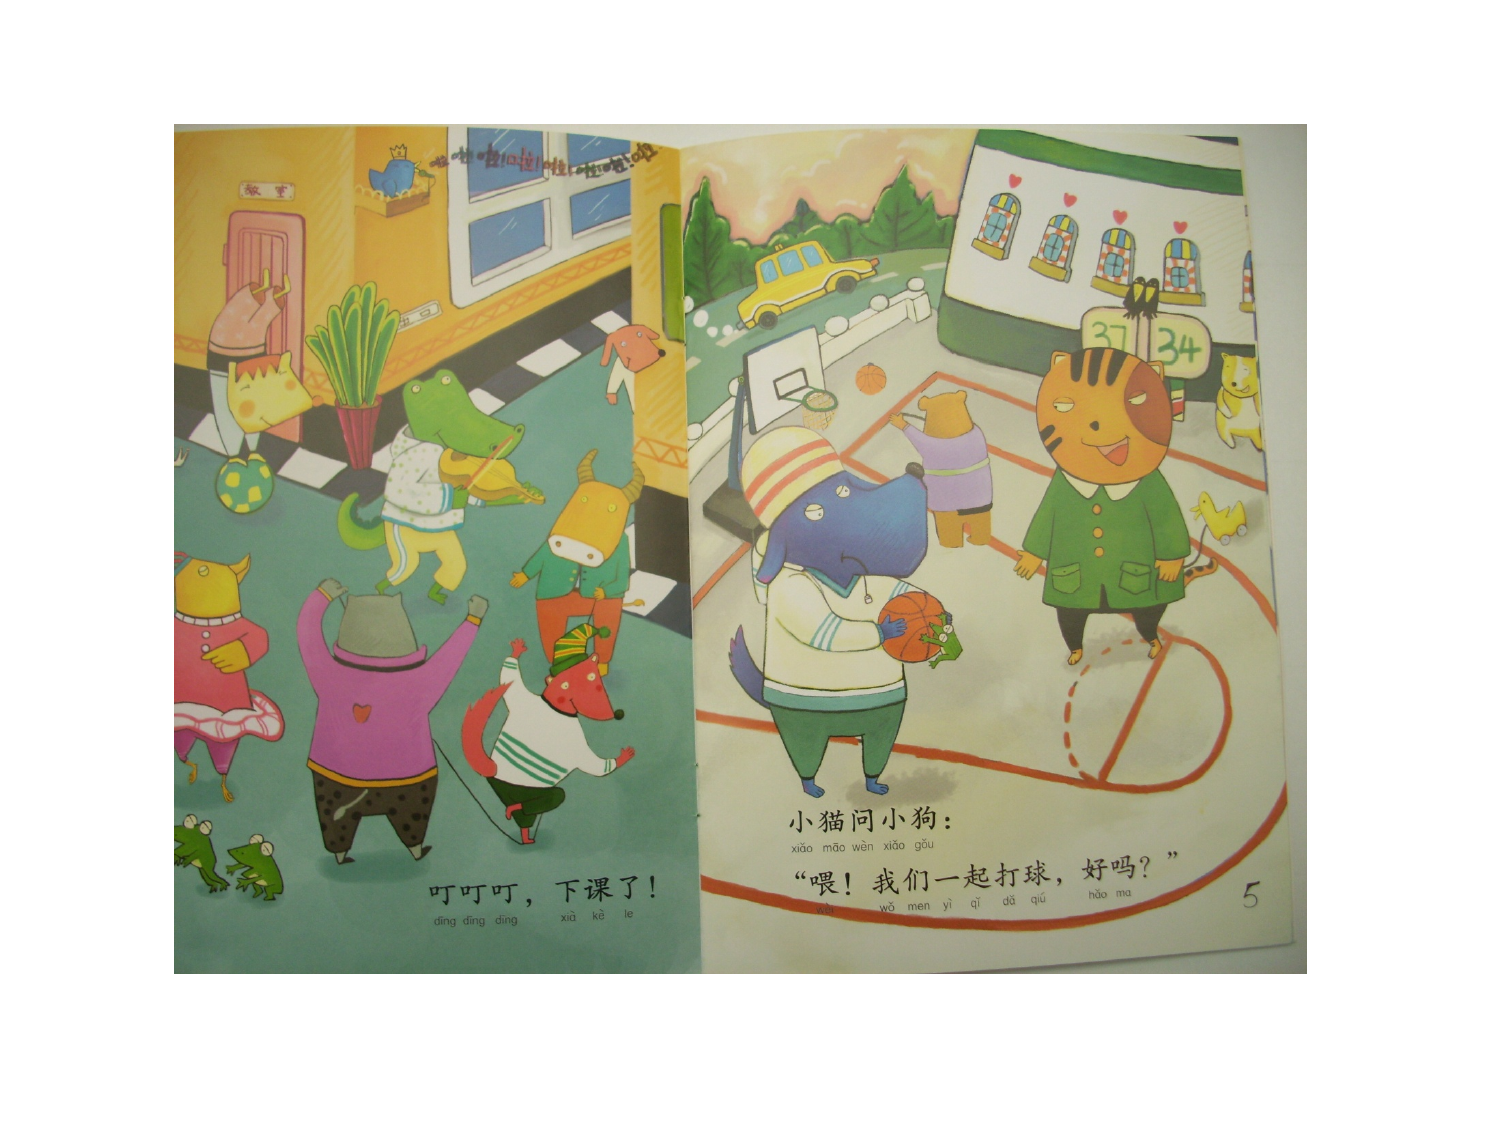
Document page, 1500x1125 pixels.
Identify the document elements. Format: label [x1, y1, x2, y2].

picture [174, 124, 1307, 974]
